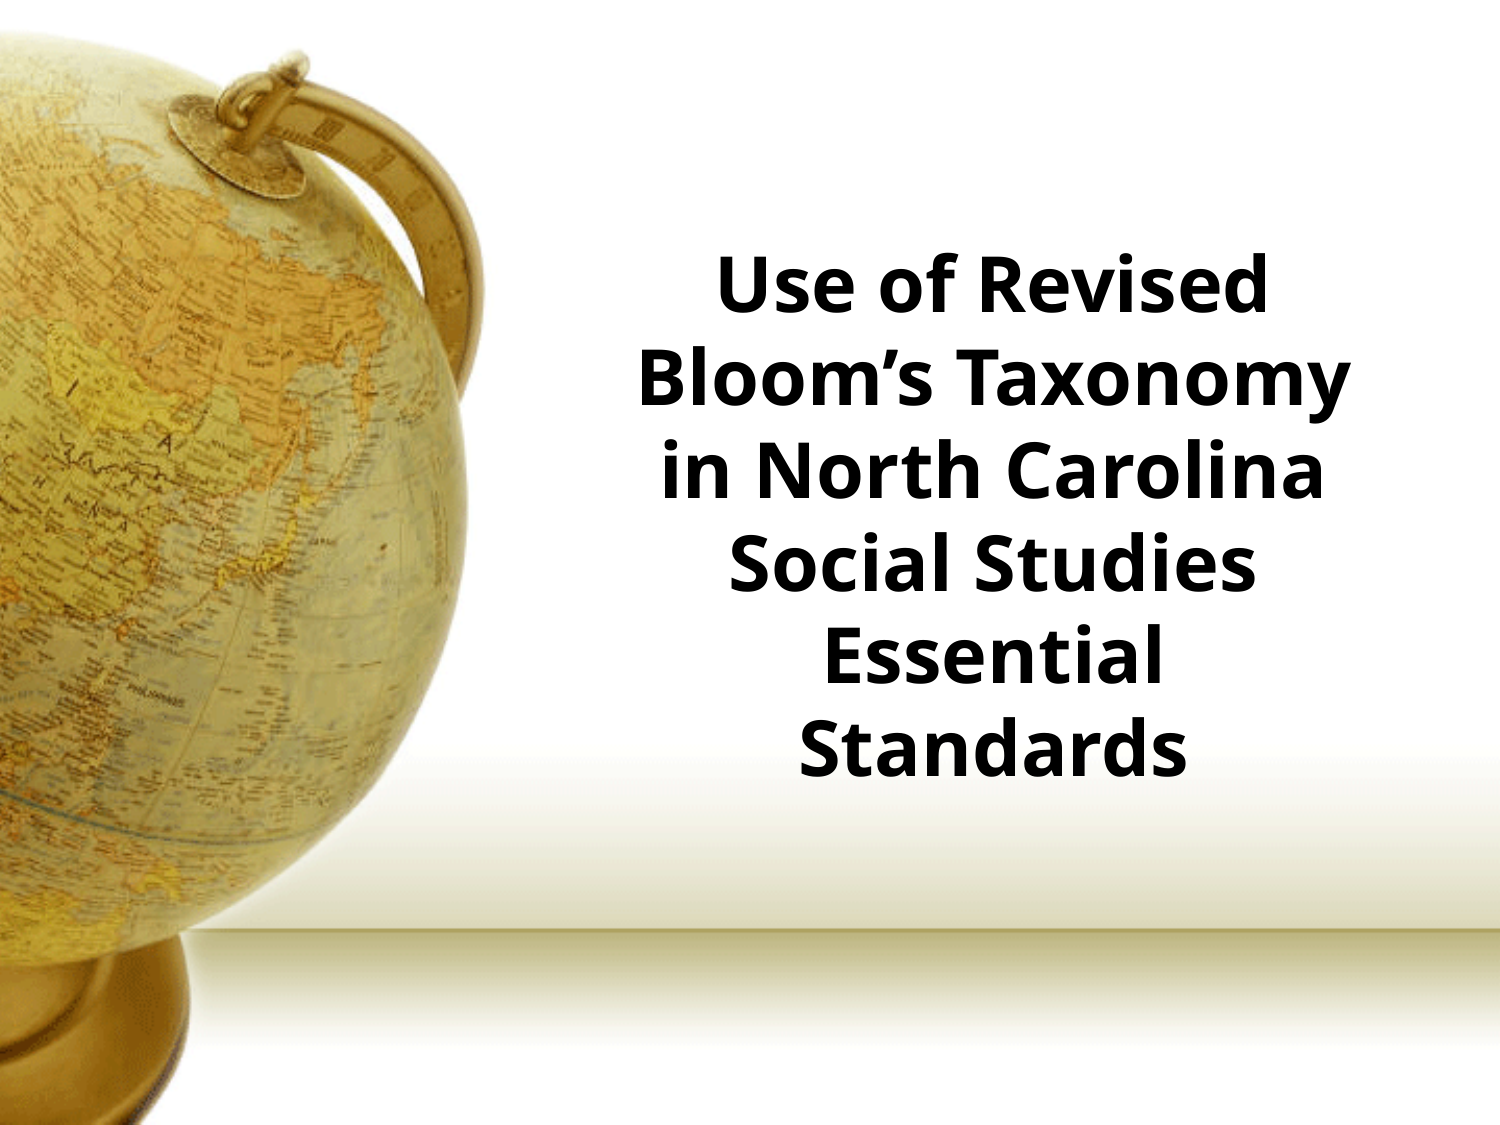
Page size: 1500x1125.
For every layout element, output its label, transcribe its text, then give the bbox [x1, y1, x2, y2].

title Use of Revised Bloom’s Taxonomy in North Carolina Social Studies Essential Standards [612, 174, 1375, 800]
picture [0, 0, 1500, 1125]
